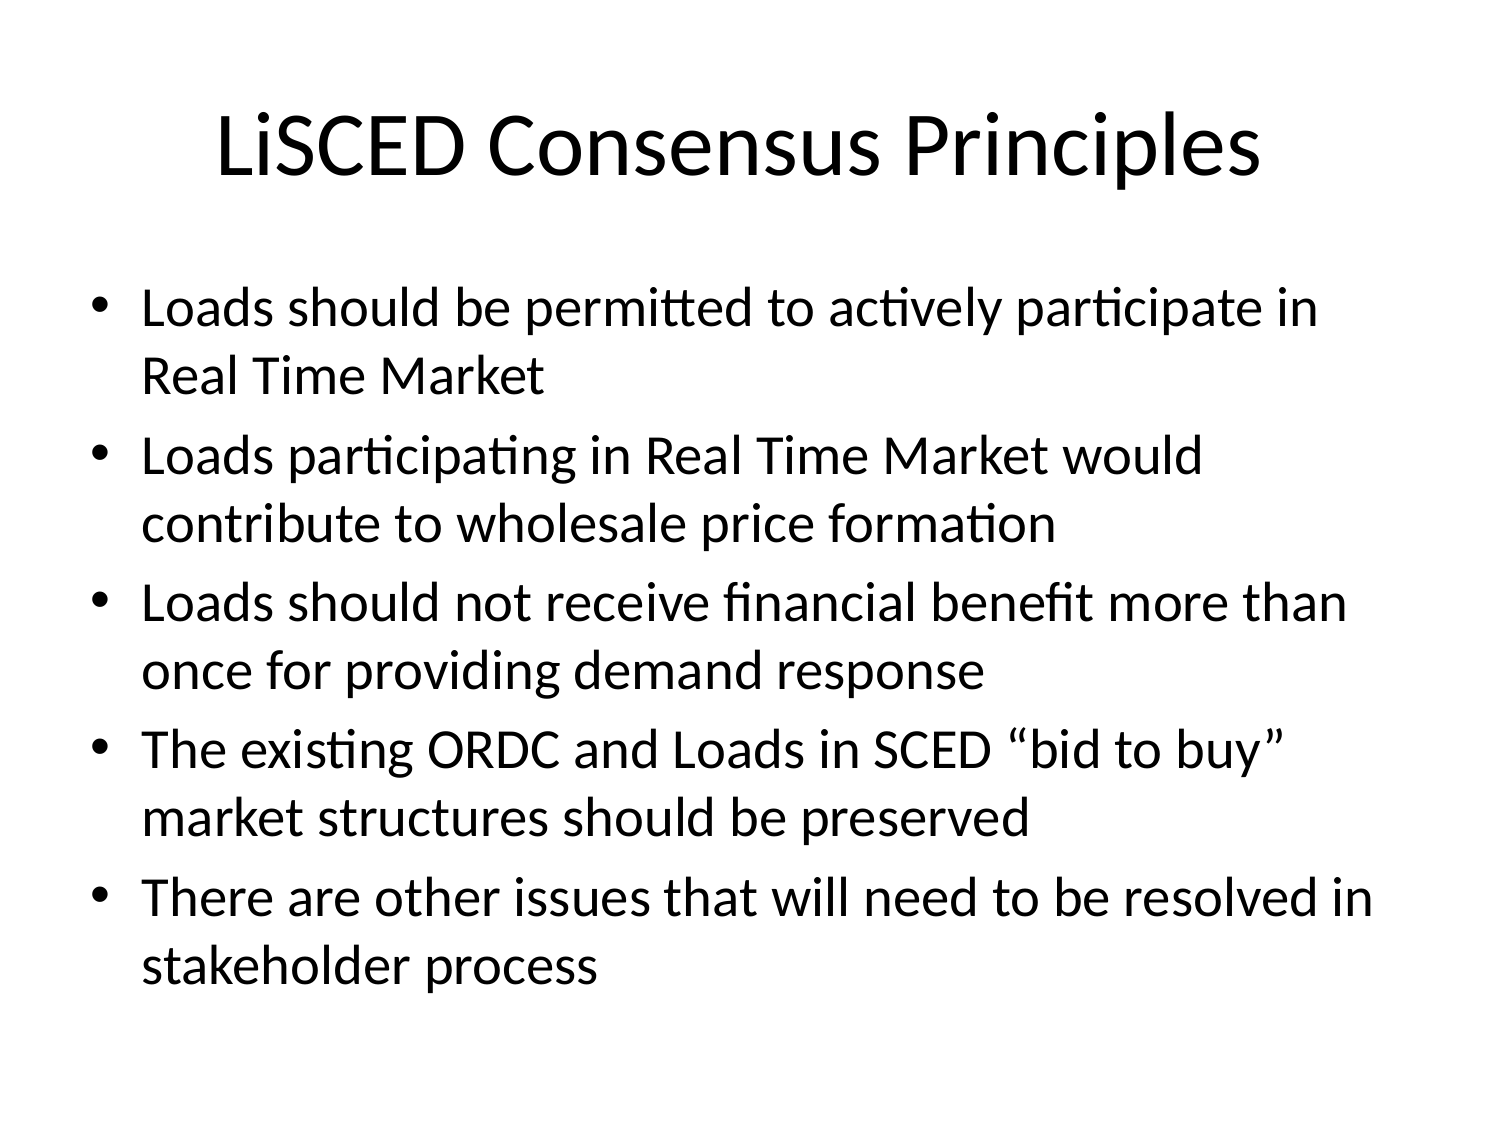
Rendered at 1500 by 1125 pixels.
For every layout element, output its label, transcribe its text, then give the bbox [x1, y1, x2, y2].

title LiSCED Consensus Principles [75, 45, 1425, 233]
list Loads should be permitted to actively participate in Real Time Market Loads participating in Real Time Market would contribute to wholesale price formation Loads should not receive financial benefit more than once for providing demand response The existing ORDC and Loads in SCED “bid to buy” market structures should be preserved There are other issues that will need to be resolved in stakeholder process [75, 262, 1425, 1005]
